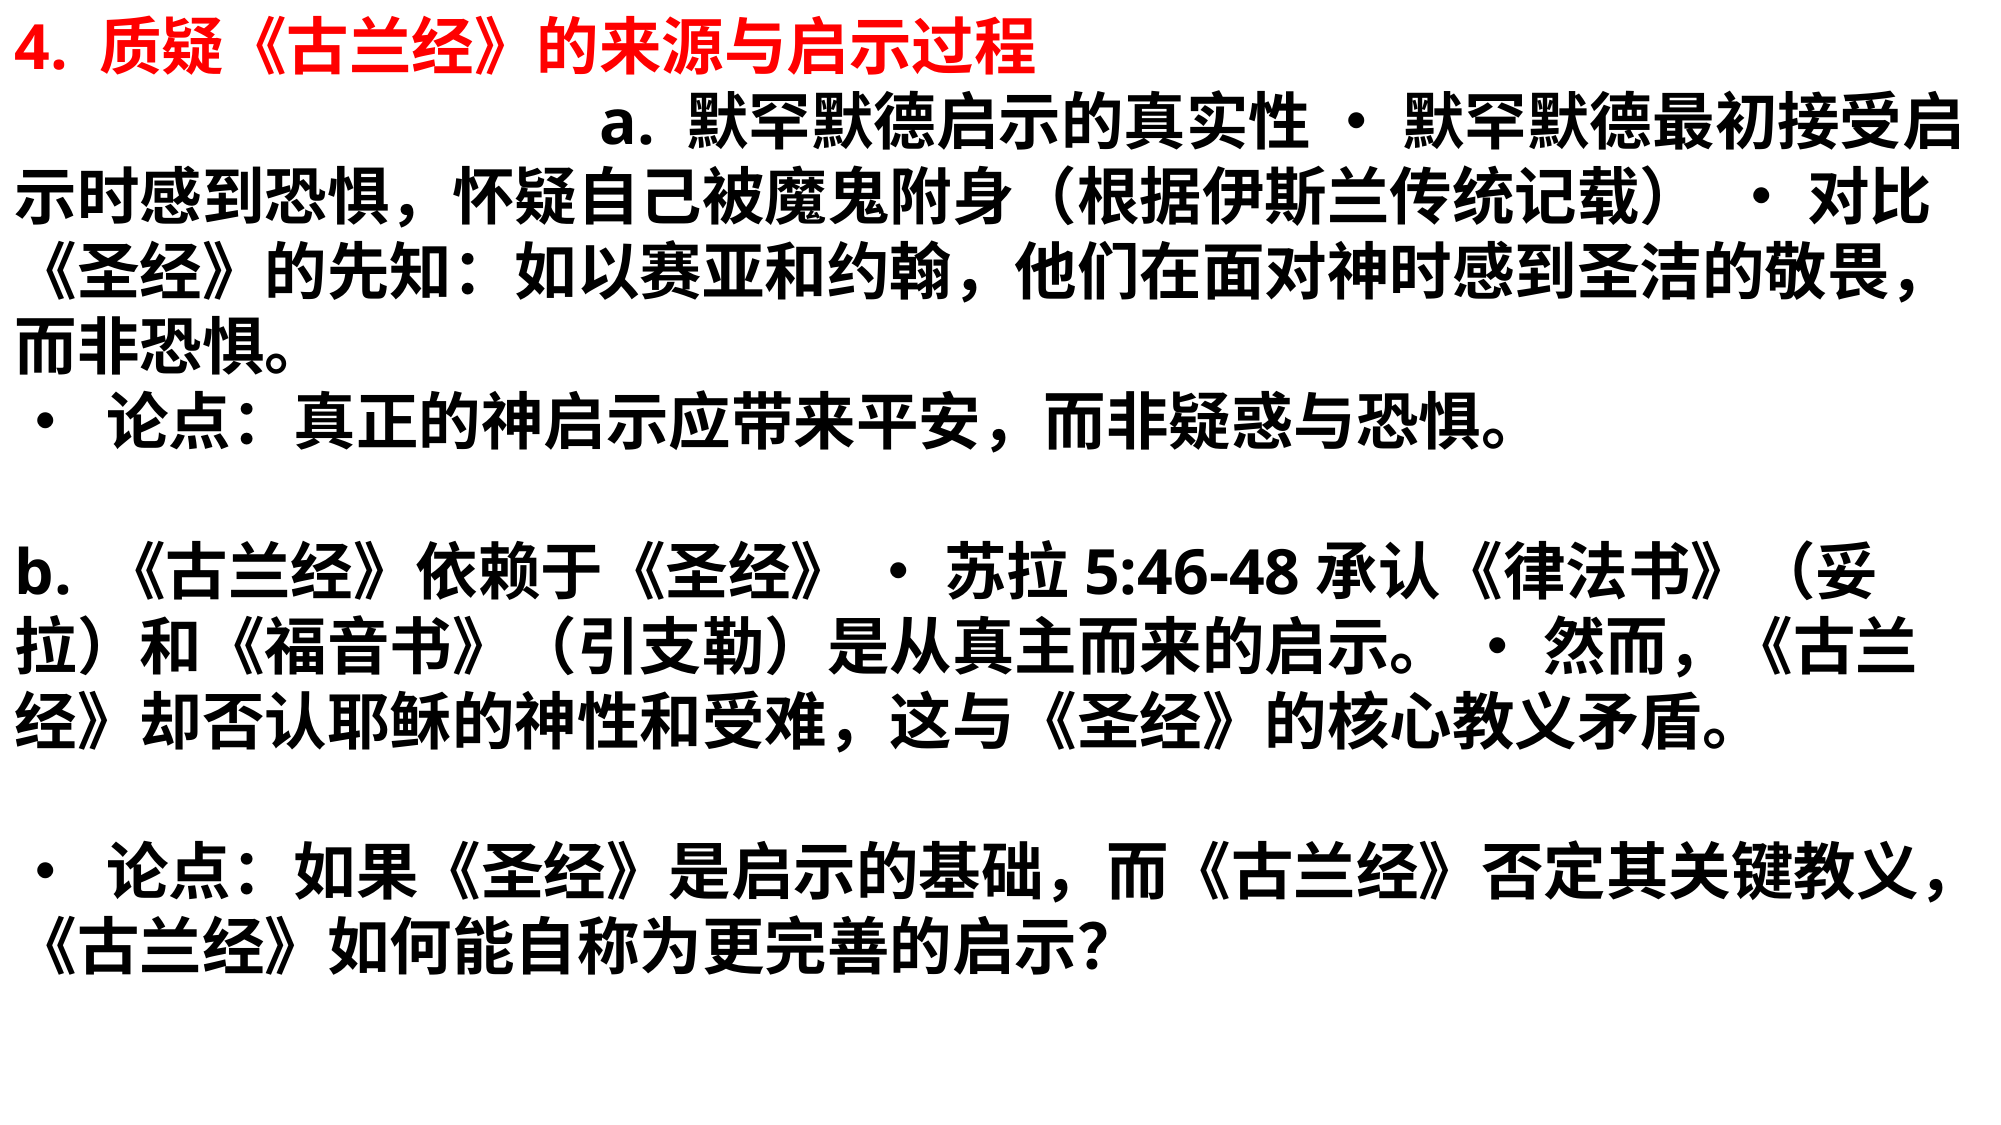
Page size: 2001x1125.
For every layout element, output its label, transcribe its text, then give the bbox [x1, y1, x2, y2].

text_box 4. 质疑《古兰经》的来源与启示过程 a. 默罕默德启示的真实性 • 默罕默德最初接受启示时感到恐惧，怀疑自己被魔鬼附身（根据伊斯兰传统记载） • 对比《圣经》的先知：如以赛亚和约翰，他们在面对神时感到圣洁的敬畏，而非恐惧。 • 论点：真正的神启示应带来平安，而非疑惑与恐惧。 b. 《古兰经》依赖于《圣经》 • 苏拉5:46-48承认《律法书》（妥拉）和《福音书》（引支勒）是从真主而来的启示。 • 然而，《古兰经》却否认耶稣的神性和受难，这与《圣经》的核心教义矛盾。 • 论点：如果《圣经》是启示的基础，而《古兰经》否定其关键教义，《古兰经》如何能自称为更完善的启示？ [0, 0, 2000, 989]
